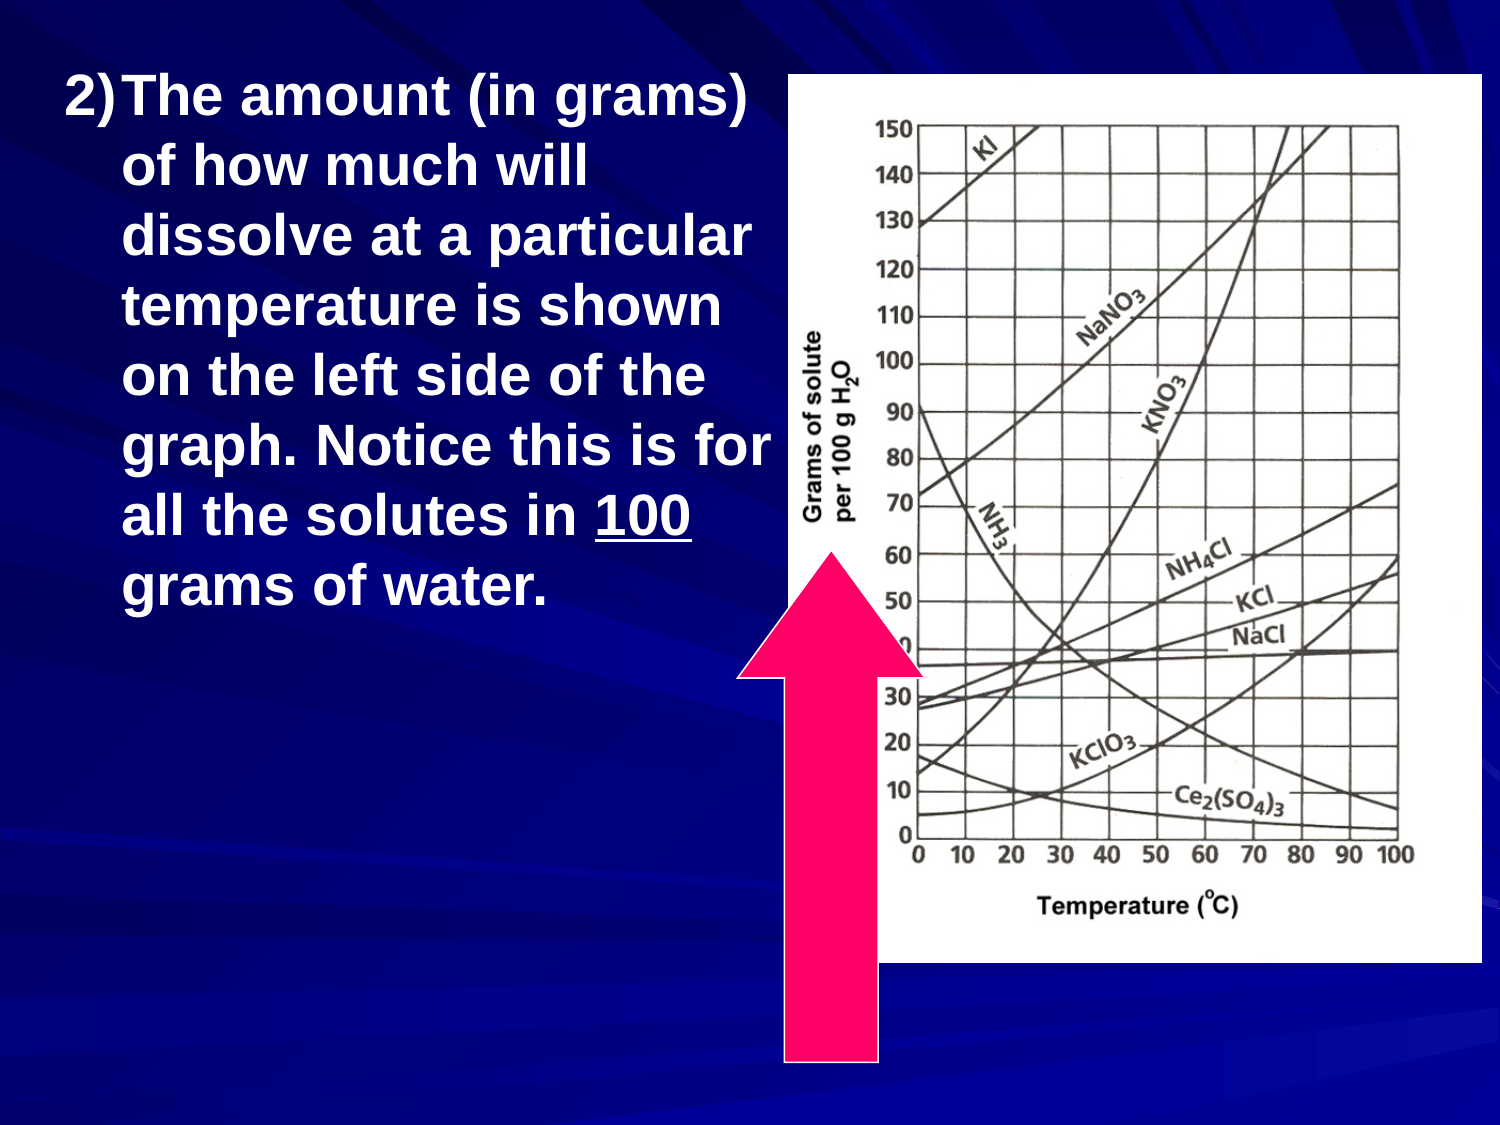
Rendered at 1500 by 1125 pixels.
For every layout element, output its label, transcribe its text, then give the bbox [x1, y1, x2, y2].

text_box [737, 617, 782, 679]
text_box [784, 968, 879, 1063]
picture [787, 74, 1483, 963]
text_box The amount (in grams) of how much will dissolve at a particular temperature is shown on the left side of the graph. Notice this is for all the solutes in 100 grams of water. [49, 49, 800, 625]
